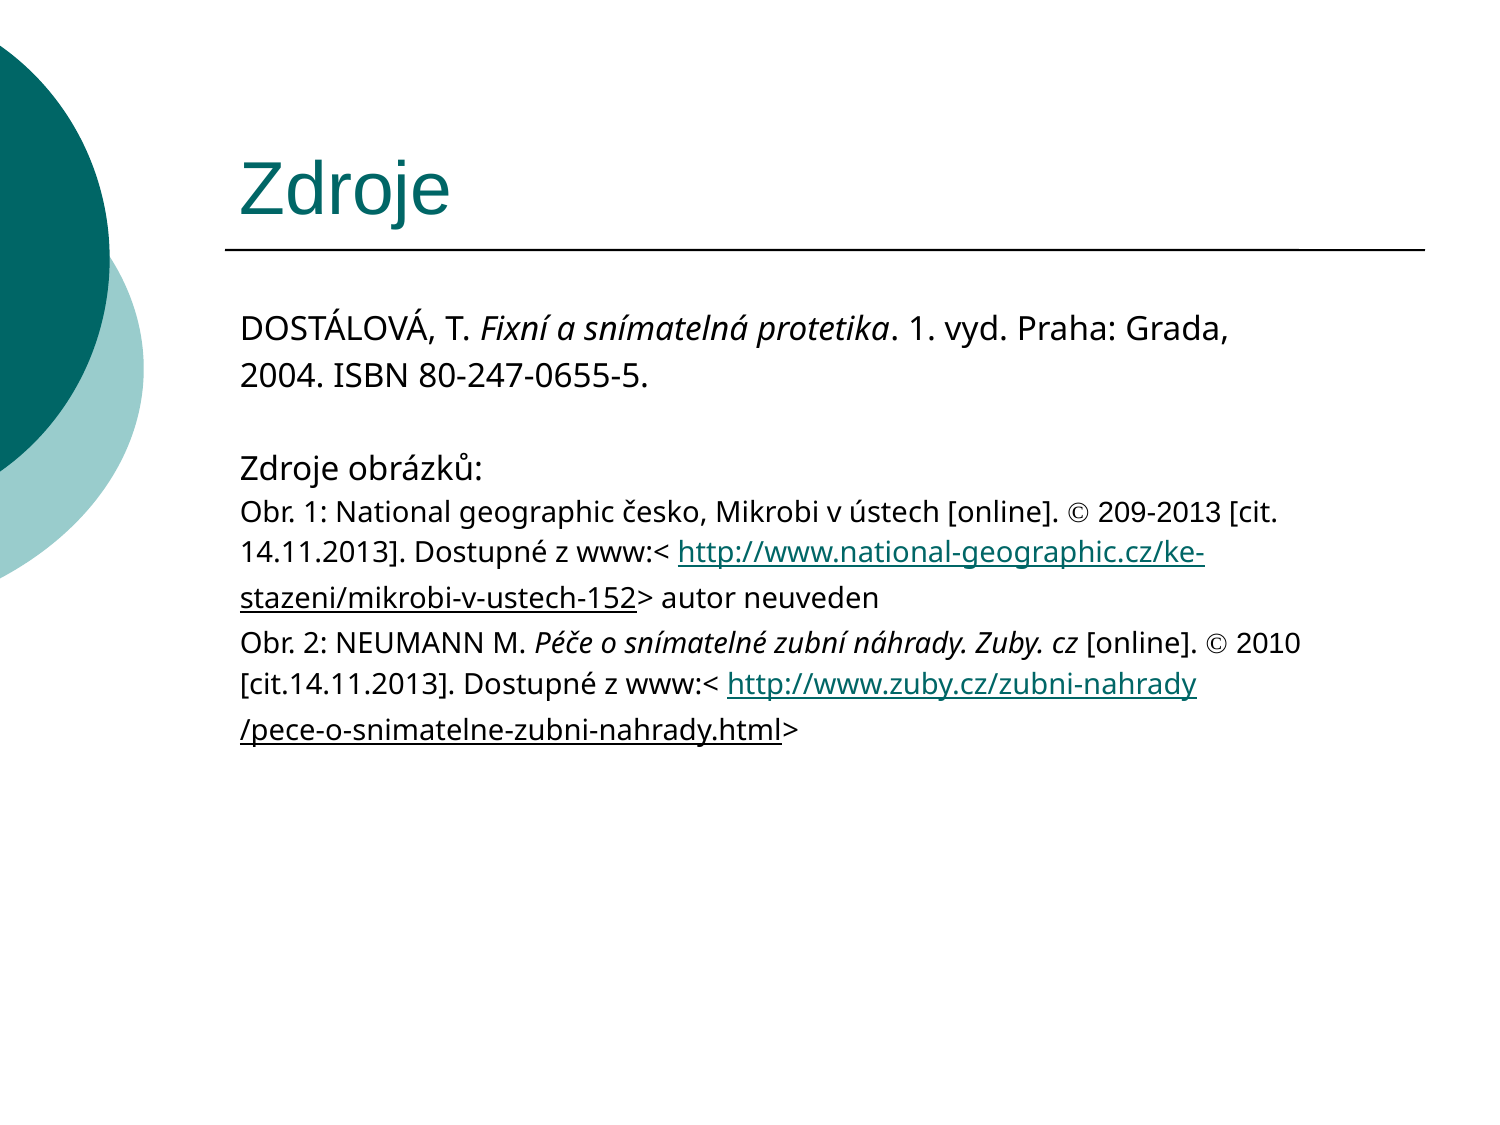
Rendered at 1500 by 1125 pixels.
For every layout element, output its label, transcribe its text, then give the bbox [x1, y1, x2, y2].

title Zdroje [224, 49, 1425, 238]
list DOSTÁLOVÁ, T. Fixní a snímatelná protetika. 1. vyd. Praha: Grada, 2004. ISBN 80-247-0655-5. Zdroje obrázků: Obr. 1: National geographic česko, Mikrobi v ústech [online]. © 209-2013 [cit. 14.11.2013]. Dostupné z www:< http://www.national-geographic.cz/ke- stazeni/mikrobi-v-ustech-152> autor neuveden Obr. 2: NEUMANN M. Péče o snímatelné zubní náhrady. Zuby. cz [online]. © 2010 [cit.14.11.2013]. Dostupné z www:< http://www.zuby.cz/zubni-nahrady /pece-o-snimatelne-zubni-nahrady.html> [224, 299, 1471, 975]
